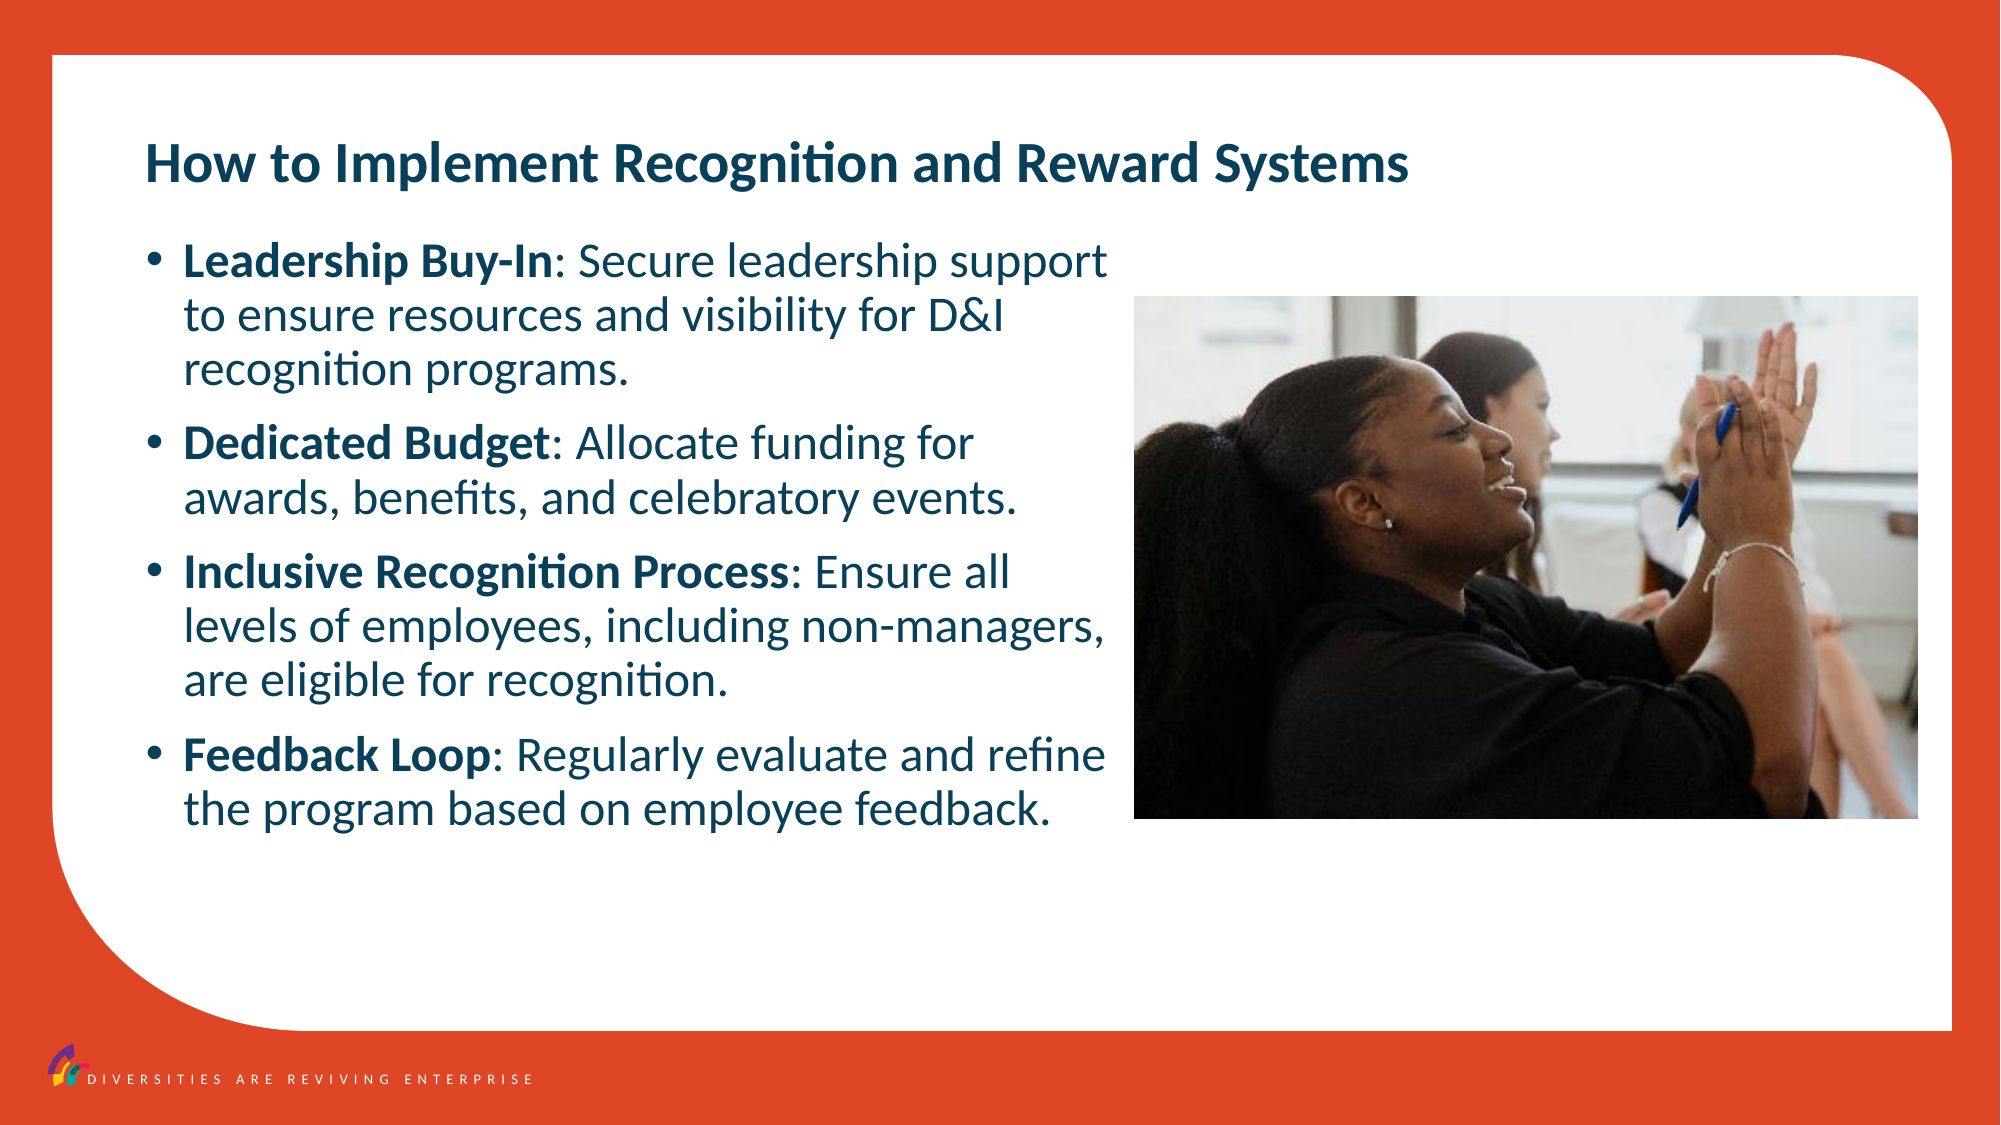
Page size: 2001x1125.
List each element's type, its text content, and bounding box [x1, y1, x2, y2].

list How to Implement Recognition and Reward Systems [130, 124, 1869, 257]
picture [1134, 296, 1918, 819]
list Leadership Buy-In: Secure leadership support to ensure resources and visibility for D&I recognition programs. Dedicated Budget: Allocate funding for awards, benefits, and celebratory events. Inclusive Recognition Process: Ensure all levels of employees, including non-managers, are eligible for recognition. Feedback Loop: Regularly evaluate and refine the program based on employee feedback. [130, 257, 1135, 859]
